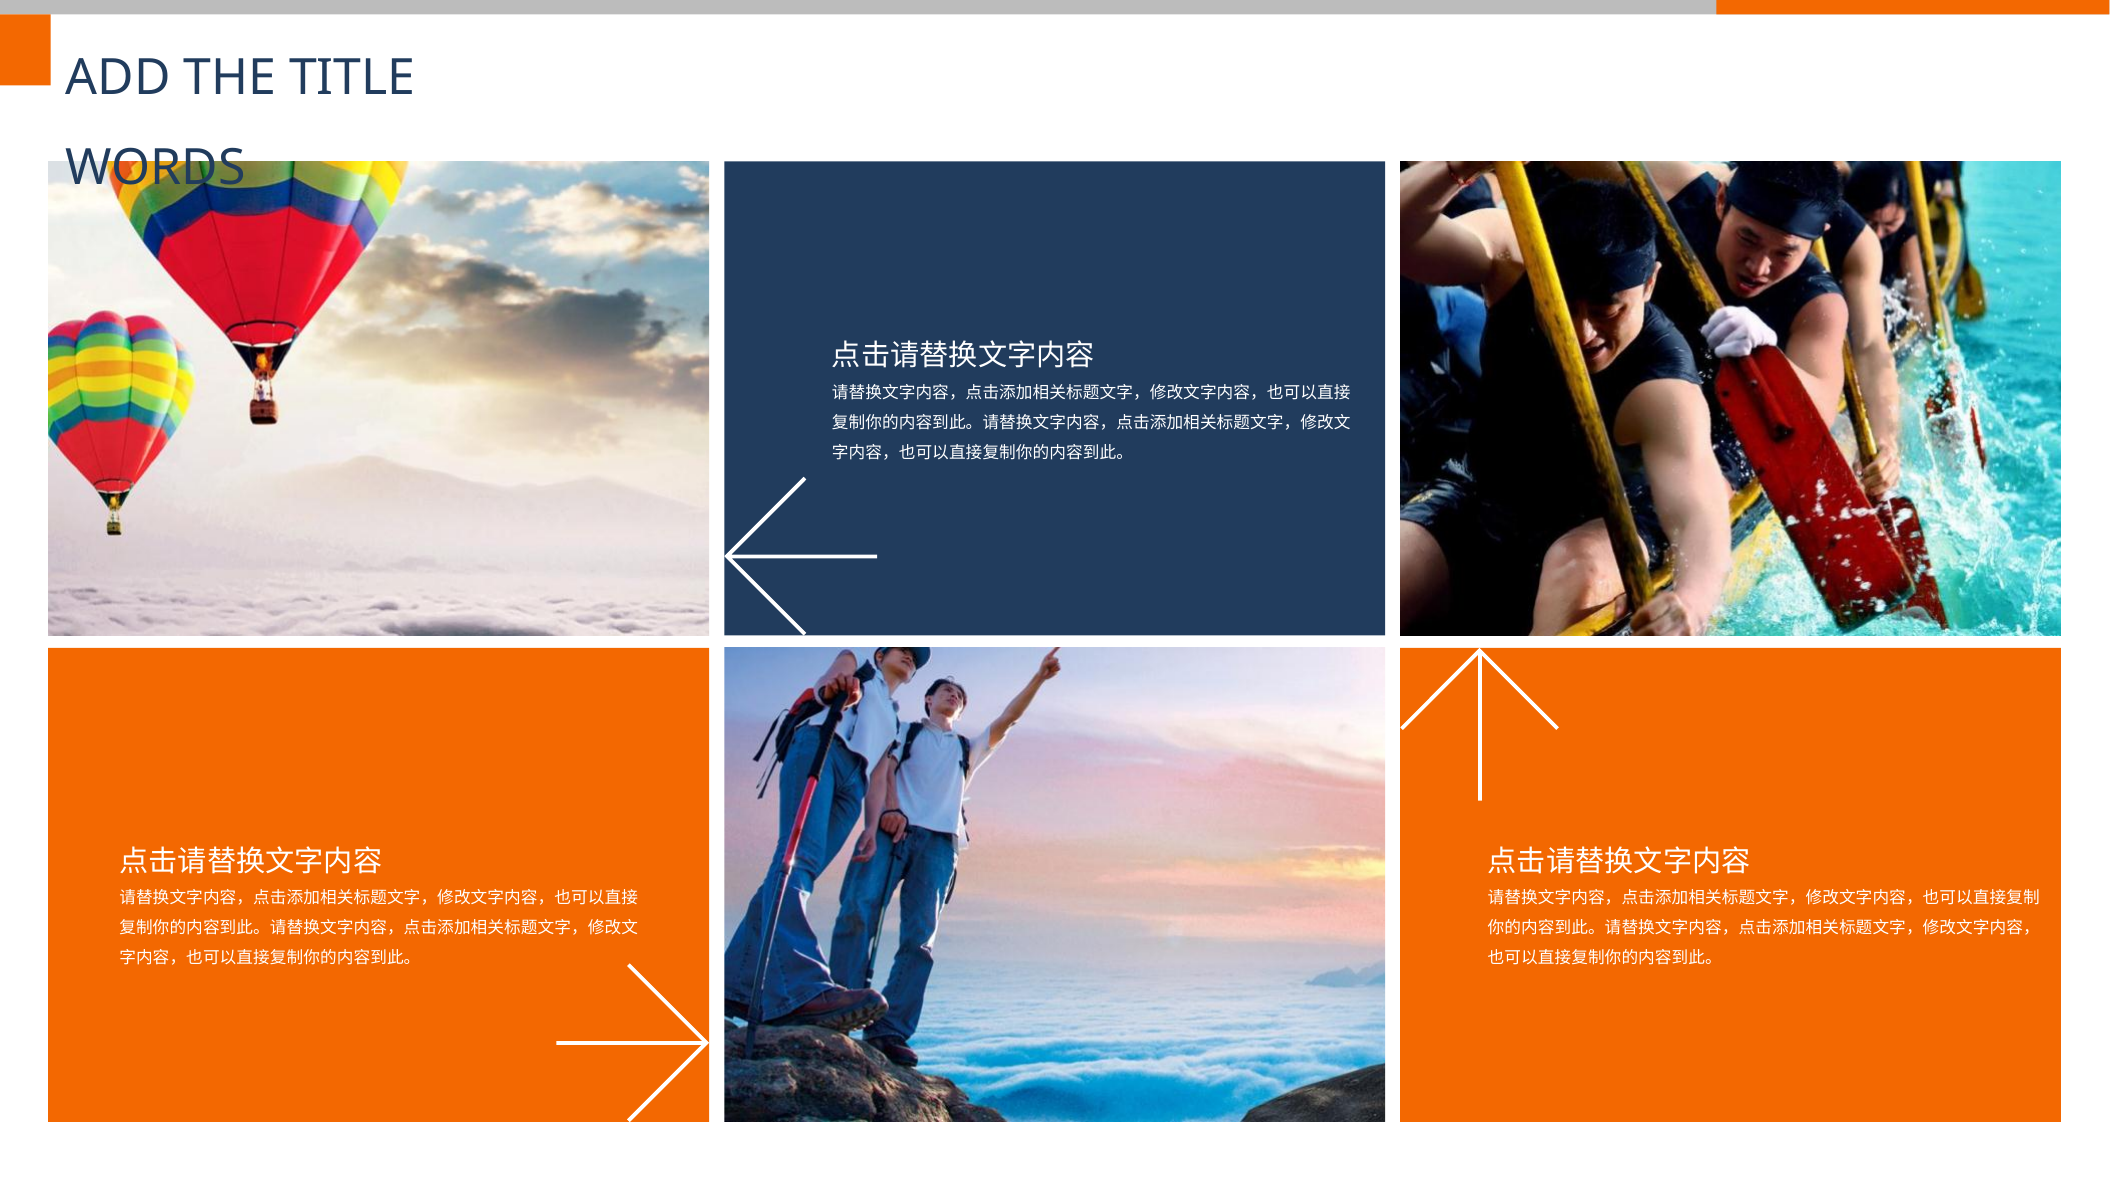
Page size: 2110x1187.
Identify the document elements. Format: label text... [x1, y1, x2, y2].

text_box [47, 647, 710, 1123]
text_box [722, 475, 879, 638]
text_box ADD THE TITLE WORDS [50, 7, 583, 202]
text_box 点击请替换文字内容 请替换文字内容，点击添加相关标题文字，修改文字内容，也可以直接复制你的内容到此。请替换文字内容，点击添加相关标题文字，修改文字内容，也可以直接复制你的内容到此。 [111, 816, 650, 976]
text_box [1399, 160, 2062, 636]
text_box [1399, 647, 2062, 1123]
text_box 点击请替换文字内容 请替换文字内容，点击添加相关标题文字，修改文字内容，也可以直接复制你的内容到此。请替换文字内容，点击添加相关标题文字，修改文字内容，也可以直接复制你的内容到此。 [823, 310, 1371, 470]
text_box [47, 160, 710, 636]
text_box [555, 961, 711, 1124]
text_box [723, 160, 1386, 636]
text_box [1398, 646, 1561, 802]
text_box [723, 647, 1386, 1123]
text_box 点击请替换文字内容 请替换文字内容，点击添加相关标题文字，修改文字内容，也可以直接复制你的内容到此。请替换文字内容，点击添加相关标题文字，修改文字内容，也可以直接复制你的内容到此。 [1479, 816, 2060, 976]
